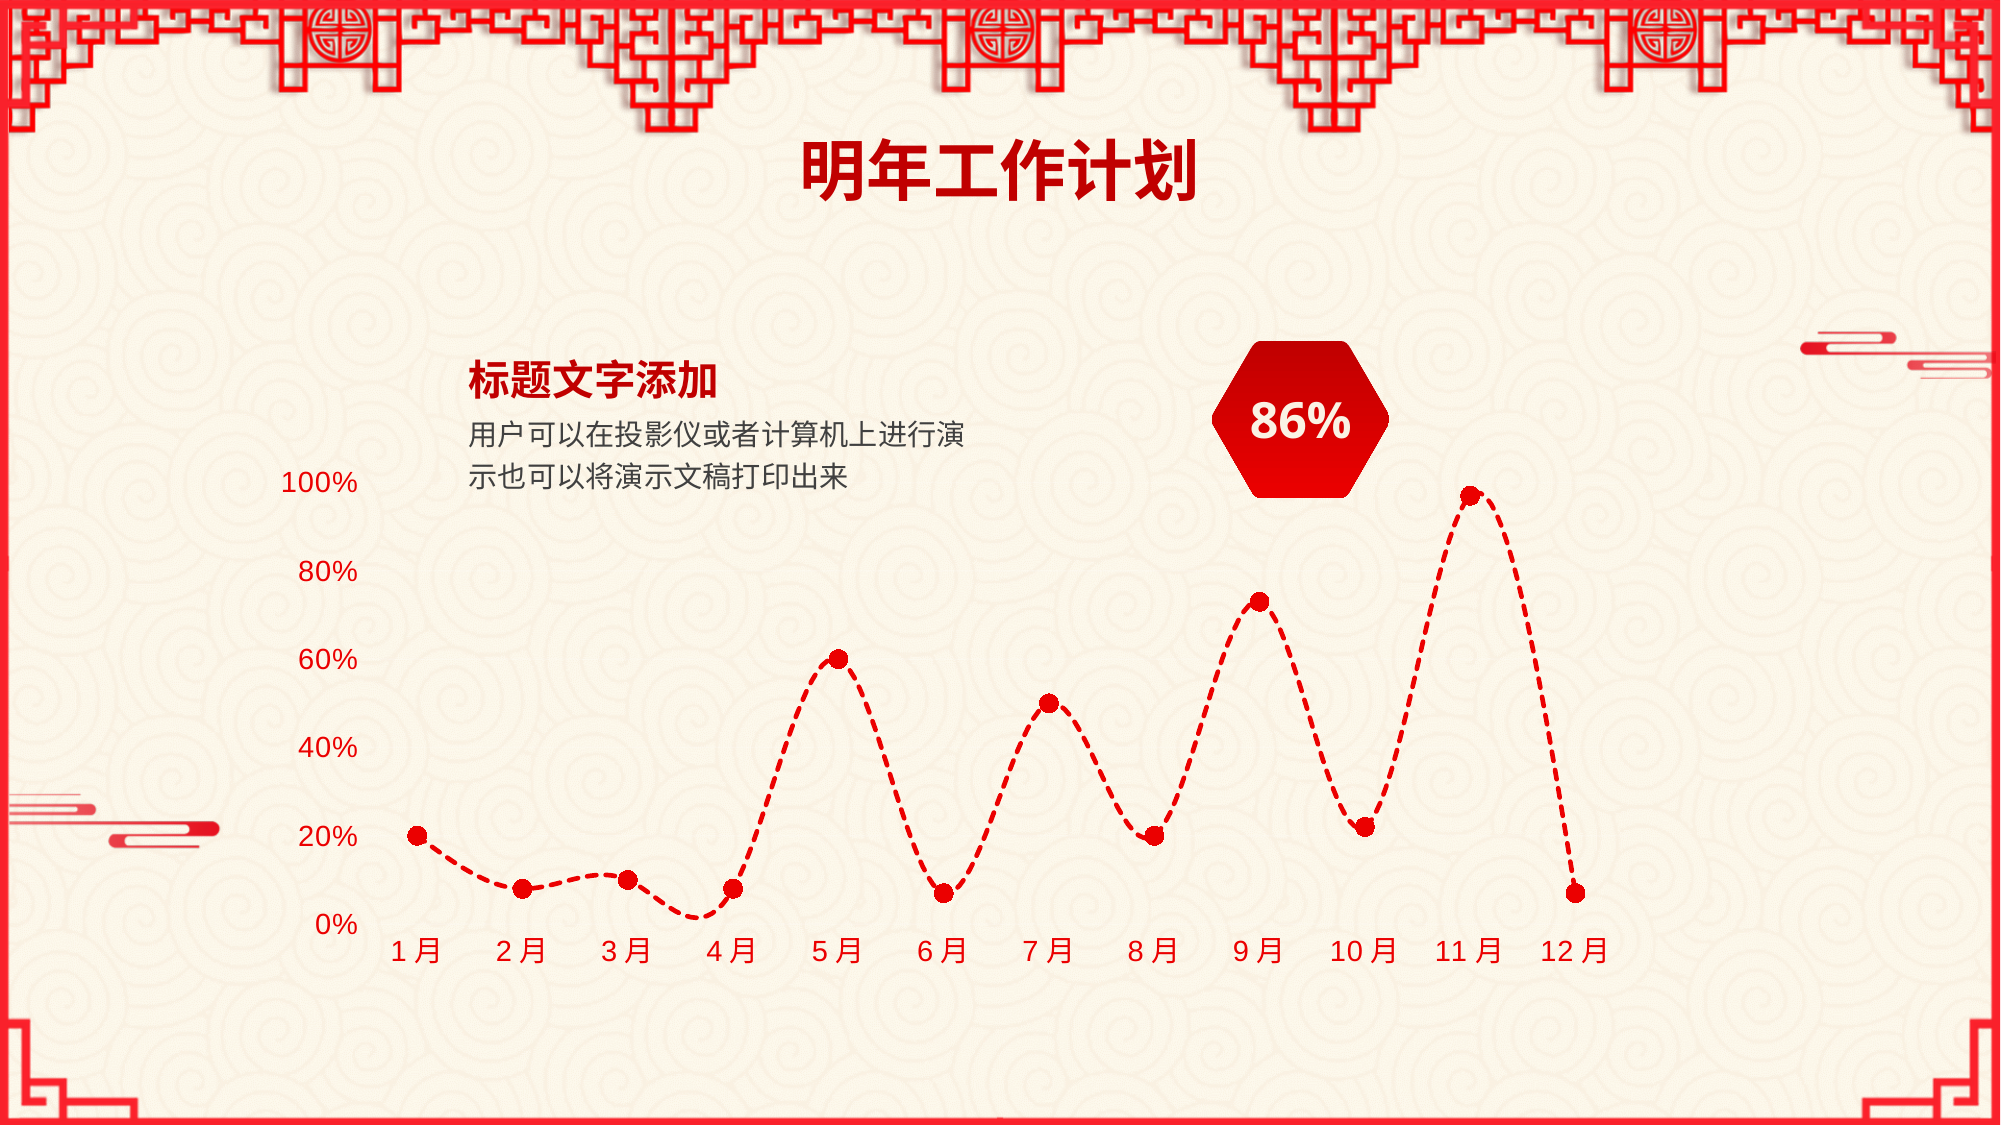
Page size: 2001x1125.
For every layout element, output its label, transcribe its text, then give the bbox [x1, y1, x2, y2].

text_box 明年工作计划 [784, 121, 1216, 217]
chart [280, 446, 1720, 974]
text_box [454, 336, 995, 503]
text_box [1207, 340, 1394, 498]
picture [0, 0, 2001, 1125]
